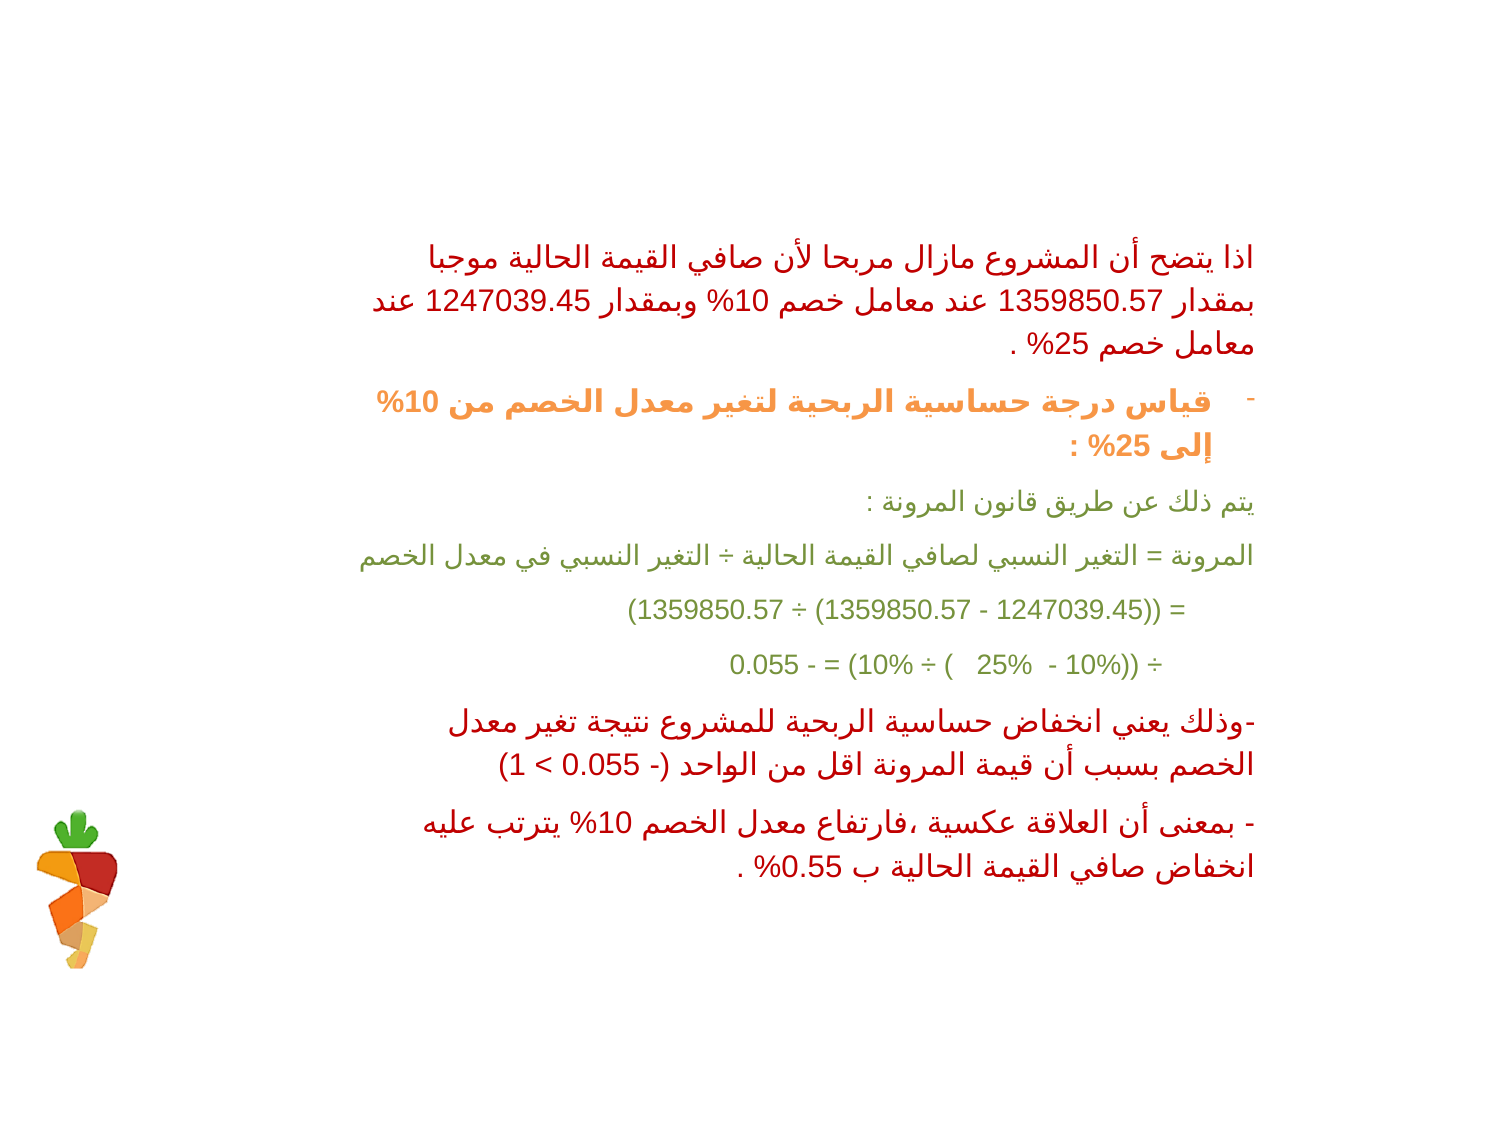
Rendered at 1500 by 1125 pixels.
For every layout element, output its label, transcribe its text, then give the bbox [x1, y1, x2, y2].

picture [31, 807, 122, 969]
text_box اذا يتضح أن المشروع مازال مربحا لأن صافي القيمة الحالية موجبا بمقدار 1359850.57 عند معامل خصم 10% وبمقدار 1247039.45 عند معامل خصم 25% . قياس درجة حساسية الربحية لتغير معدل الخصم من 10% إلى 25% : يتم ذلك عن طريق قانون المرونة : المرونة = التغير النسبي لصافي القيمة الحالية ÷ التغير النسبي في معدل الخصم = ((1247039.45 - 1359850.57) ÷ 1359850.57) ÷ ((10% - 25% ) ÷ 10%) = - 0.055 - وذلك يعني انخفاض حساسية الربحية للمشروع نتيجة تغير معدل الخصم بسبب أن قيمة المرونة اقل من الواحد (- 0.055 > 1) - بمعنى أن العلاقة عكسية ،فارتفاع معدل الخصم 10% يترتب عليه انخفاض صافي القيمة الحالية ب 0.55% . [340, 223, 1271, 891]
